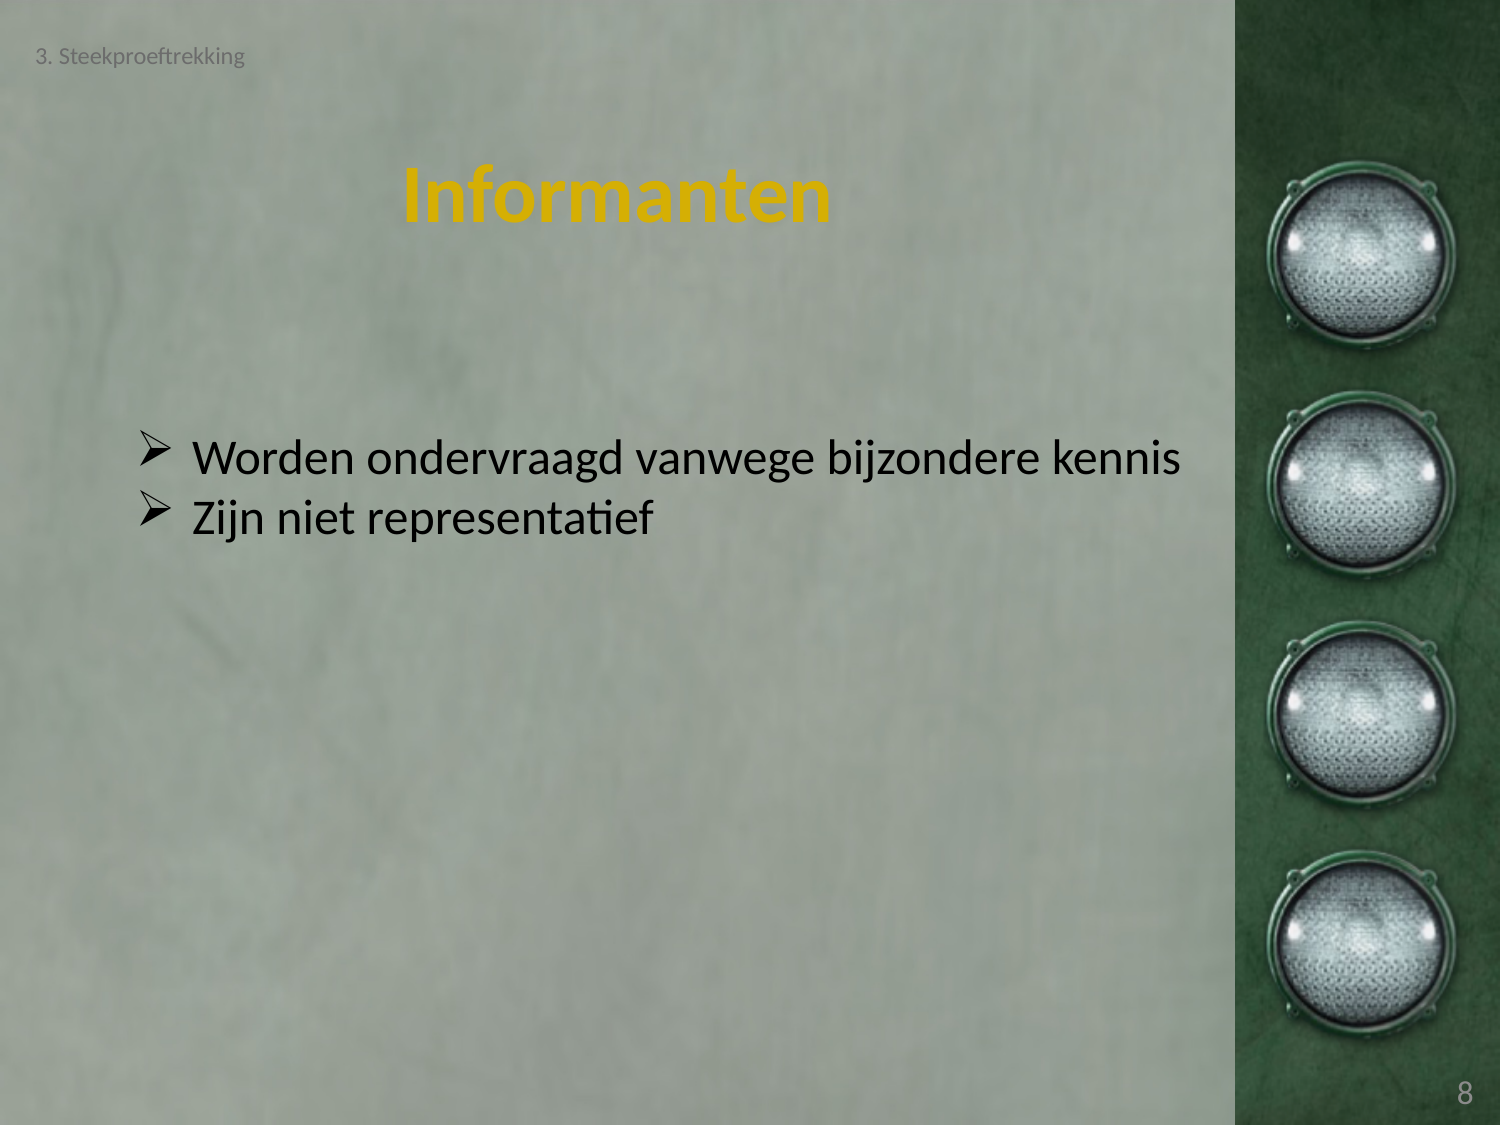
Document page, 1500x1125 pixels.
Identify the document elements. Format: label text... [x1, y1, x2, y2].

picture [0, 0, 1500, 1125]
subtitle Informanten [0, 131, 1229, 276]
text_box Worden ondervraagd vanwege bijzondere kennis Zijn niet representatief [121, 297, 1229, 552]
title 3. Steekproeftrekking [19, 32, 377, 77]
